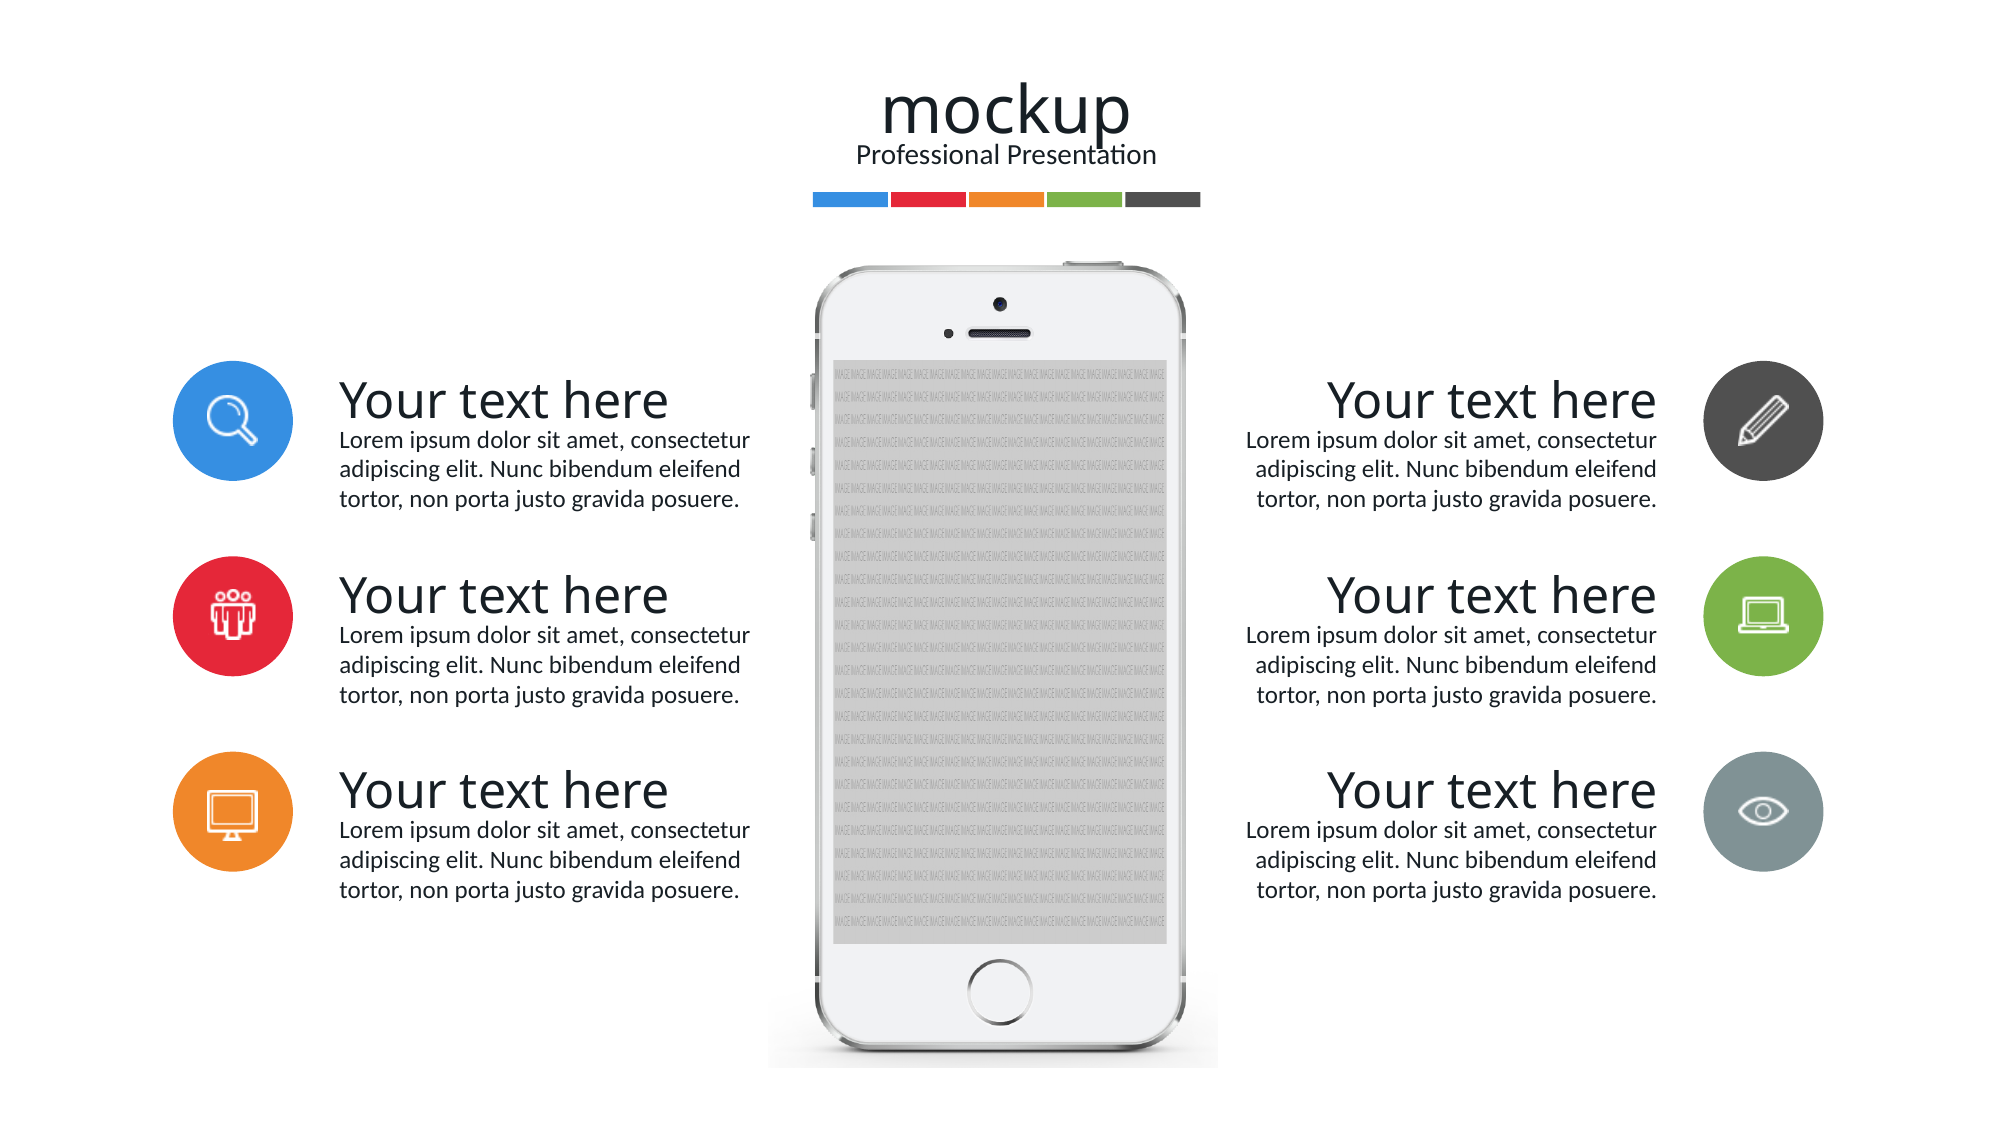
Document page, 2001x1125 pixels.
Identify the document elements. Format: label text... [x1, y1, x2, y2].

text_box Your text here [1218, 360, 1673, 436]
text_box Lorem ipsum dolor sit amet, consectetur adipiscing elit. Nunc bibendum eleifend tortor, non porta justo gravida posuere. [324, 632, 768, 716]
text_box [171, 750, 294, 873]
picture [1738, 786, 1789, 837]
text_box Your text here [1218, 556, 1673, 632]
text_box Lorem ipsum dolor sit amet, consectetur adipiscing elit. Nunc bibendum eleifend tortor, non porta justo gravida posuere. [1218, 436, 1673, 521]
picture [207, 395, 258, 446]
text_box [171, 359, 294, 482]
picture [207, 790, 258, 841]
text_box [6, 59, 2000, 208]
picture [1738, 395, 1789, 446]
text_box [1702, 750, 1825, 873]
picture [768, 261, 1218, 1068]
text_box Lorem ipsum dolor sit amet, consectetur adipiscing elit. Nunc bibendum eleifend tortor, non porta justo gravida posuere. [1218, 827, 1673, 911]
text_box [1702, 555, 1825, 678]
text_box Your text here [324, 360, 768, 436]
text_box Lorem ipsum dolor sit amet, consectetur adipiscing elit. Nunc bibendum eleifend tortor, non porta justo gravida posuere. [324, 827, 768, 911]
text_box Your text here [324, 751, 768, 827]
text_box Your text here [324, 556, 768, 632]
picture [1738, 589, 1789, 640]
text_box [171, 555, 294, 678]
text_box Lorem ipsum dolor sit amet, consectetur adipiscing elit. Nunc bibendum eleifend tortor, non porta justo gravida posuere. [1218, 632, 1673, 716]
picture [208, 589, 259, 640]
text_box [1702, 359, 1825, 482]
text_box Your text here [1218, 751, 1673, 827]
text_box Lorem ipsum dolor sit amet, consectetur adipiscing elit. Nunc bibendum eleifend tortor, non porta justo gravida posuere. [324, 436, 768, 521]
